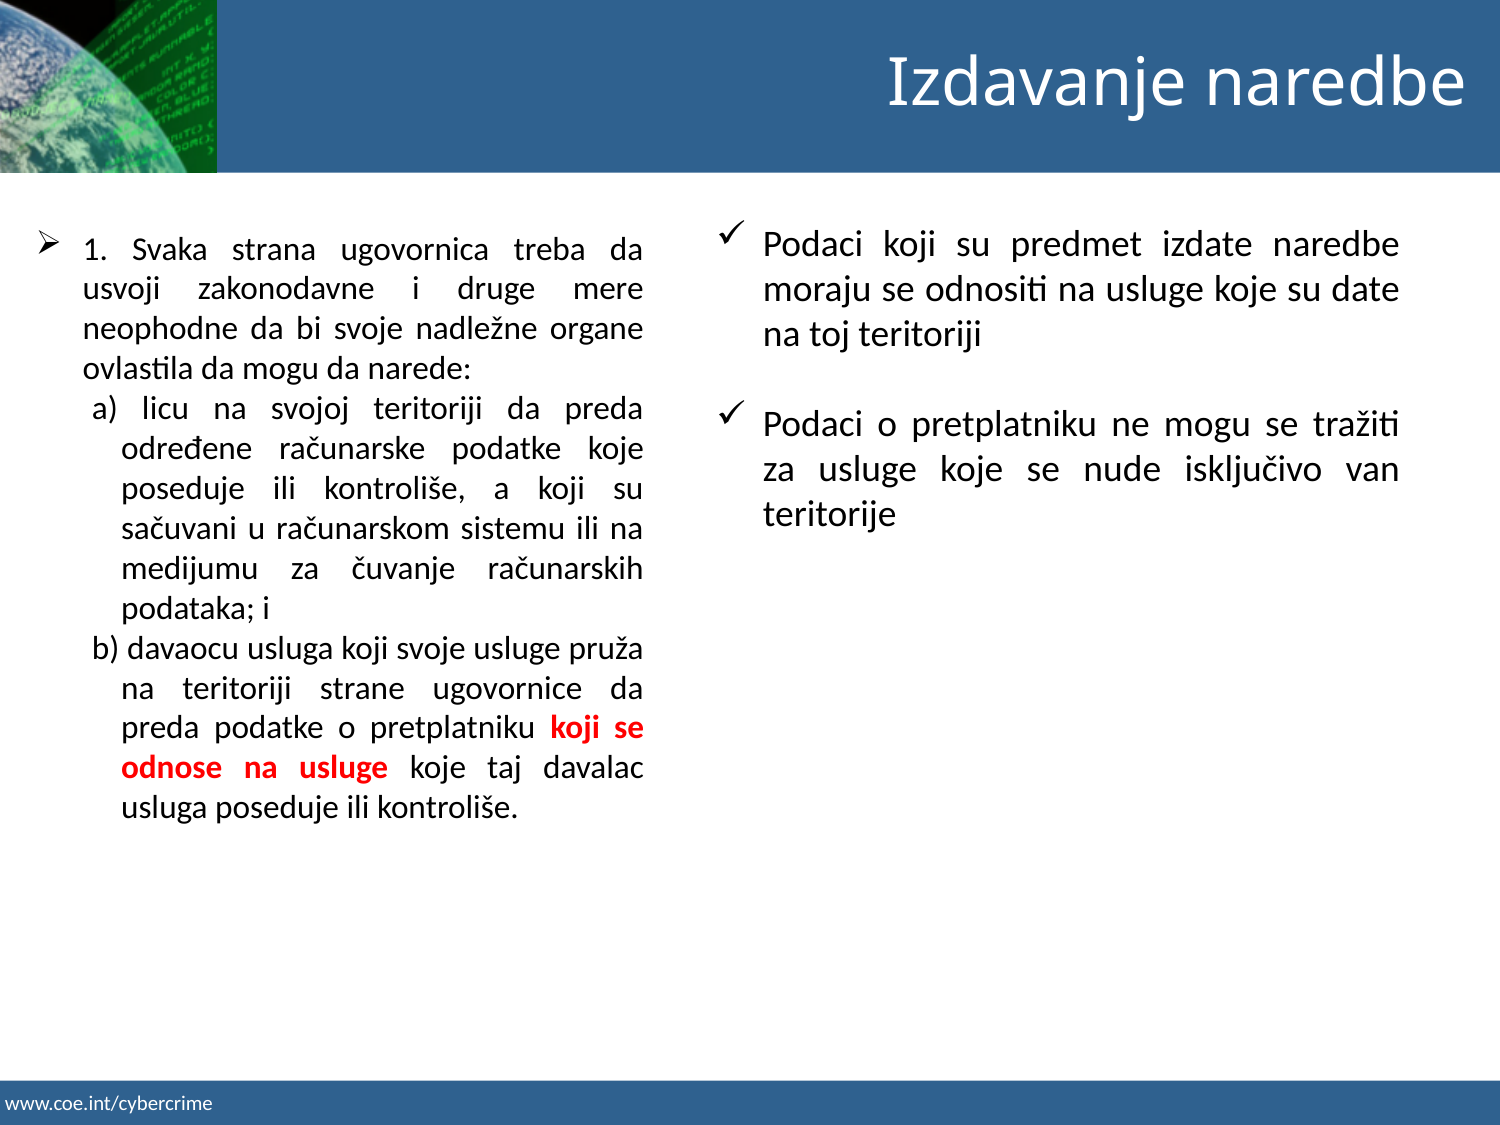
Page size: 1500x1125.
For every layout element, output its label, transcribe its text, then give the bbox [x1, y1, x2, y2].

text_box Izdavanje naredbe [230, 31, 1483, 126]
picture [0, 0, 217, 173]
text_box Podaci koji su predmet izdate naredbe moraju se odnositi na usluge koje su date na toj teritoriji Podaci o pretplatniku ne mogu se tražiti za usluge koje se nude isključivo van teritorije [701, 211, 1416, 541]
text_box 1. Svaka strana ugovornica treba da usvoji zakonodavne i druge mere neophodne da bi svoje nadležne organe ovlastila da mogu da narede: a) licu na svojoj teritoriji da preda određene računarske podatke koje poseduje ili kontroliše, a koji su sačuvani u računarskom sistemu ili na medijumu za čuvanje računarskih podataka; i b) davaocu usluga koji svoje usluge pruža na teritoriji strane ugovornice da preda podatke o pretplatniku koji se odnose na usluge koje taj davalac usluga poseduje ili kontroliše. [21, 219, 660, 833]
